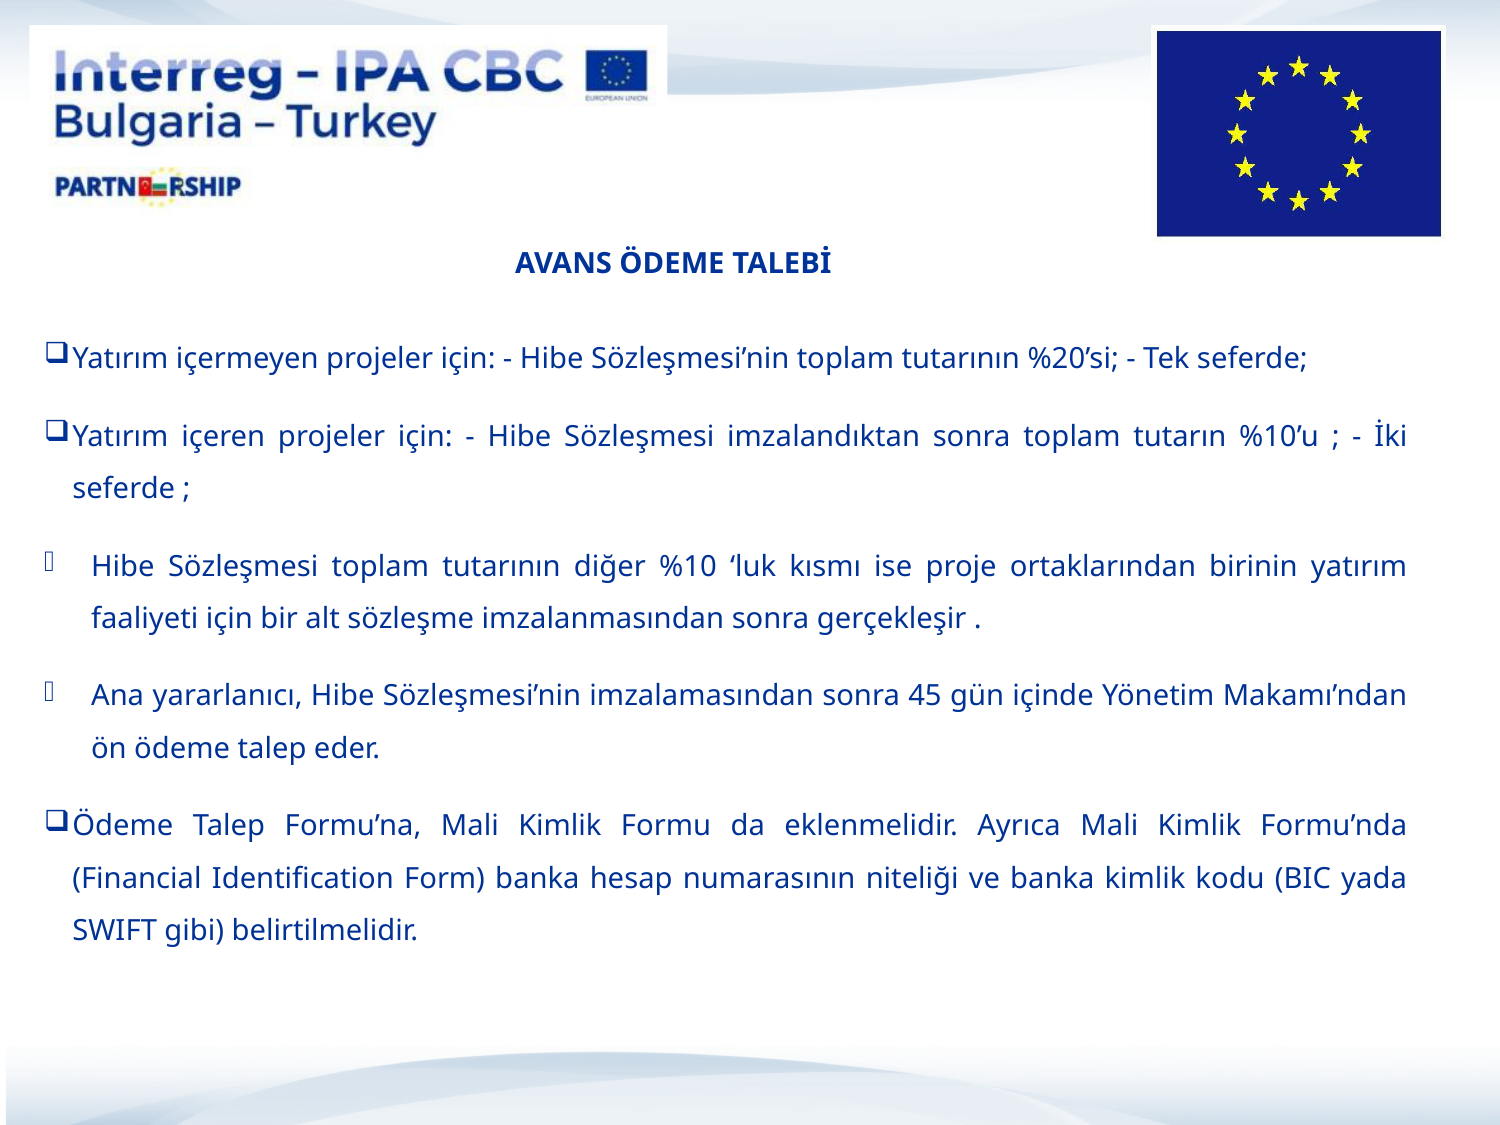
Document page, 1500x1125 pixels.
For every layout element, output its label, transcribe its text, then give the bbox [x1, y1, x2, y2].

text_box Yatırım içermeyen projeler için: - Hibe Sözleşmesi’nin toplam tutarının %20’si; - Tek seferde; Yatırım içeren projeler için: - Hibe Sözleşmesi imzalandıktan sonra toplam tutarın %10’u ; - İki seferde ; Hibe Sözleşmesi toplam tutarının diğer %10 ‘luk kısmı ise proje ortaklarından birinin yatırım faaliyeti için bir alt sözleşme imzalanmasından sonra gerçekleşir . Ana yararlanıcı, Hibe Sözleşmesi’nin imzalamasından sonra 45 gün içinde Yönetim Makamı’ndan ön ödeme talep eder. Ödeme Talep Formu’na, Mali Kimlik Formu da eklenmelidir. Ayrıca Mali Kimlik Formu’nda (Financial Identification Form) banka hesap numarasının niteliği ve banka kimlik kodu (BIC yada SWIFT gibi) belirtilmelidir. [29, 314, 1424, 1024]
picture [0, 0, 1500, 242]
picture [5, 1046, 1500, 1125]
text_box avans ödeme talebi [466, 228, 916, 288]
